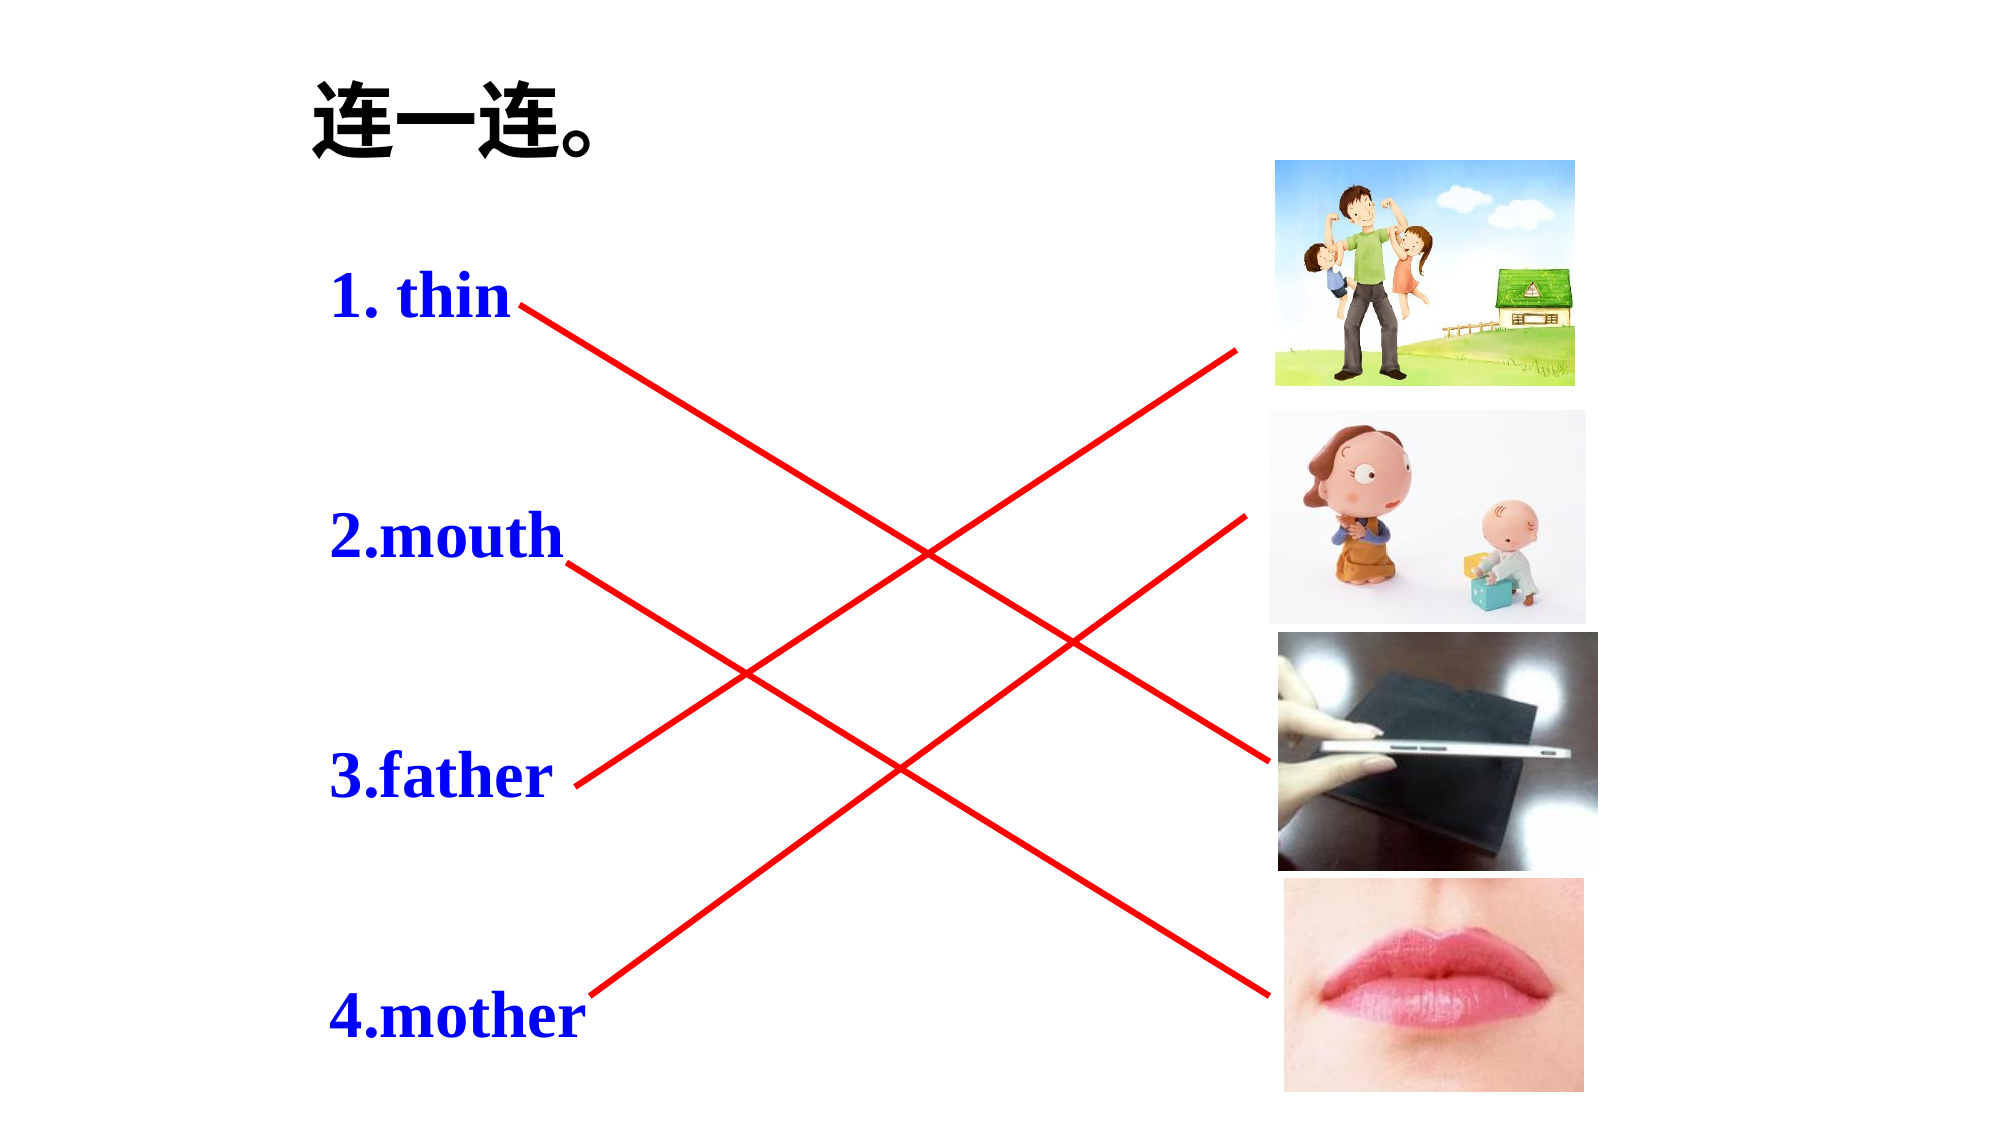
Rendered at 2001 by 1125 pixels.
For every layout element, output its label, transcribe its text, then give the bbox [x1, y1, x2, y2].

picture [1278, 632, 1598, 871]
picture [1283, 878, 1586, 1092]
picture [1274, 160, 1575, 386]
picture [1269, 410, 1586, 624]
text_box 连一连。 [296, 60, 1343, 176]
text_box 1. thin 2.mouth 3.father 4.mother [315, 243, 823, 1059]
